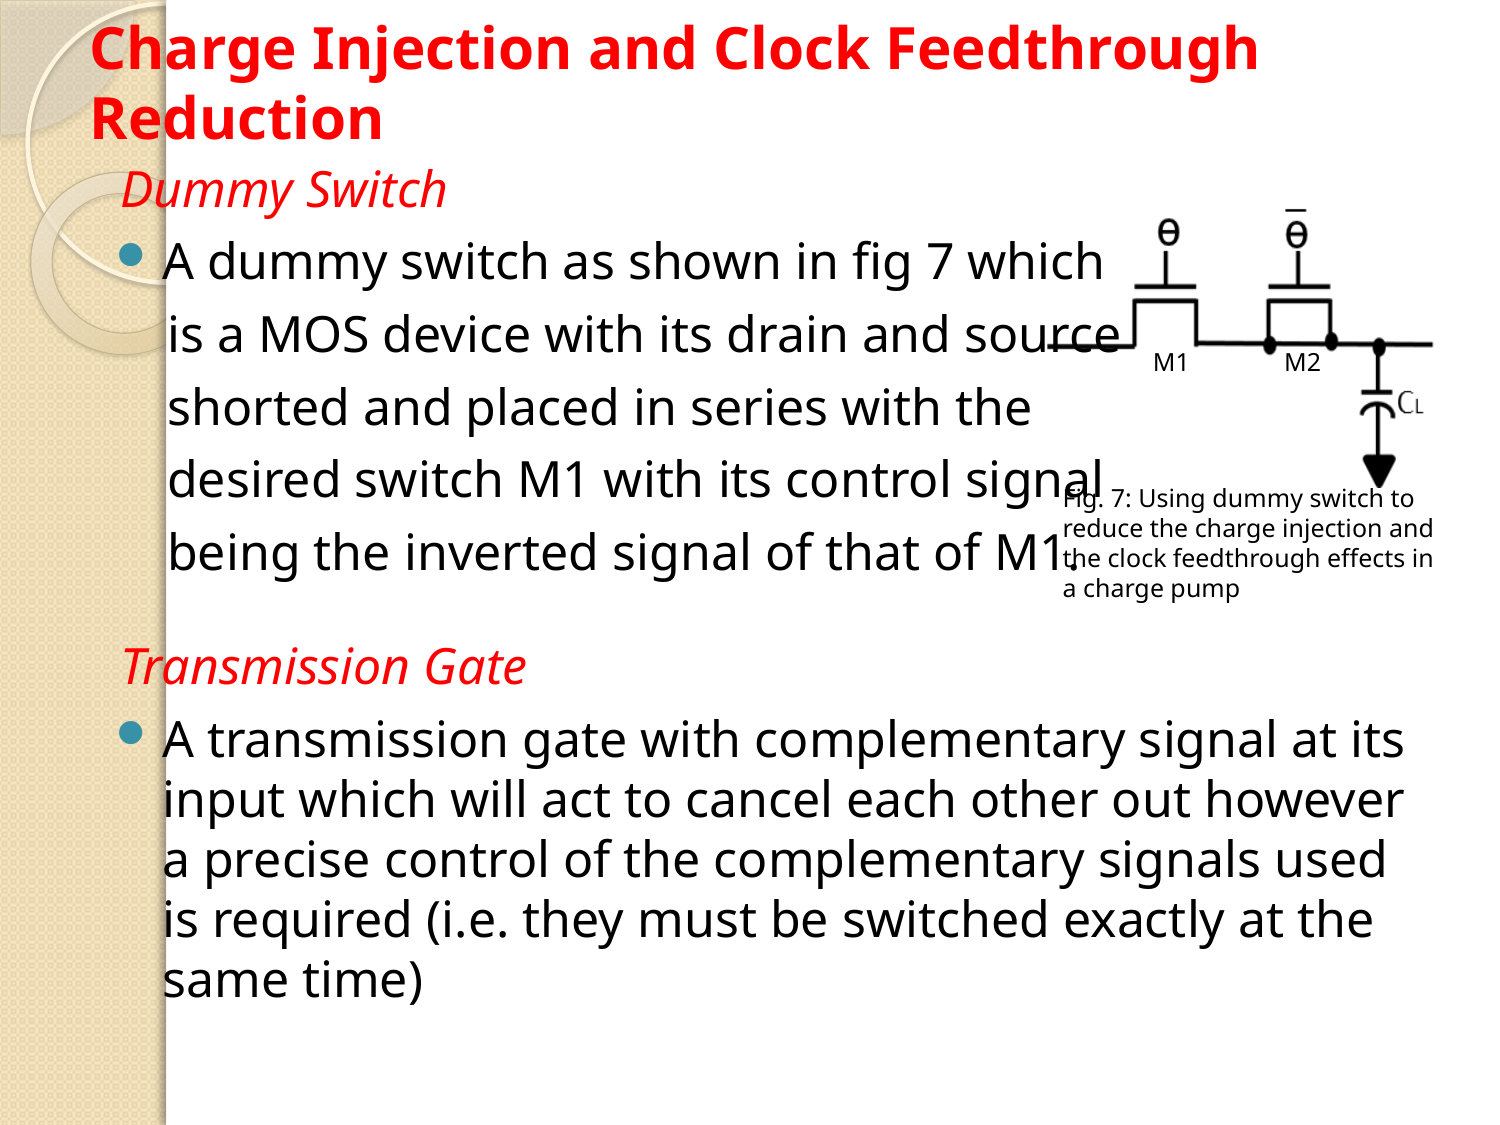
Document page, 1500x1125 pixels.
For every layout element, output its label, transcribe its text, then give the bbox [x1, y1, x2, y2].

picture [1047, 187, 1451, 488]
text_box Fig. 7: Using dummy switch to reduce the charge injection and the clock feedthrough effects in a charge pump [1029, 474, 1468, 581]
title Charge Injection and Clock Feedthrough Reduction [75, 12, 1425, 150]
list Dummy Switch A dummy switch as shown in fig 7 which is a MOS device with its drain and source shorted and placed in series with the desired switch M1 with its control signal being the inverted signal of that of M1. Transmission Gate A transmission gate with complementary signal at its input which will act to cancel each other out however a precise control of the complementary signals used is required (i.e. they must be switched exactly at the same time) [87, 149, 1450, 1036]
